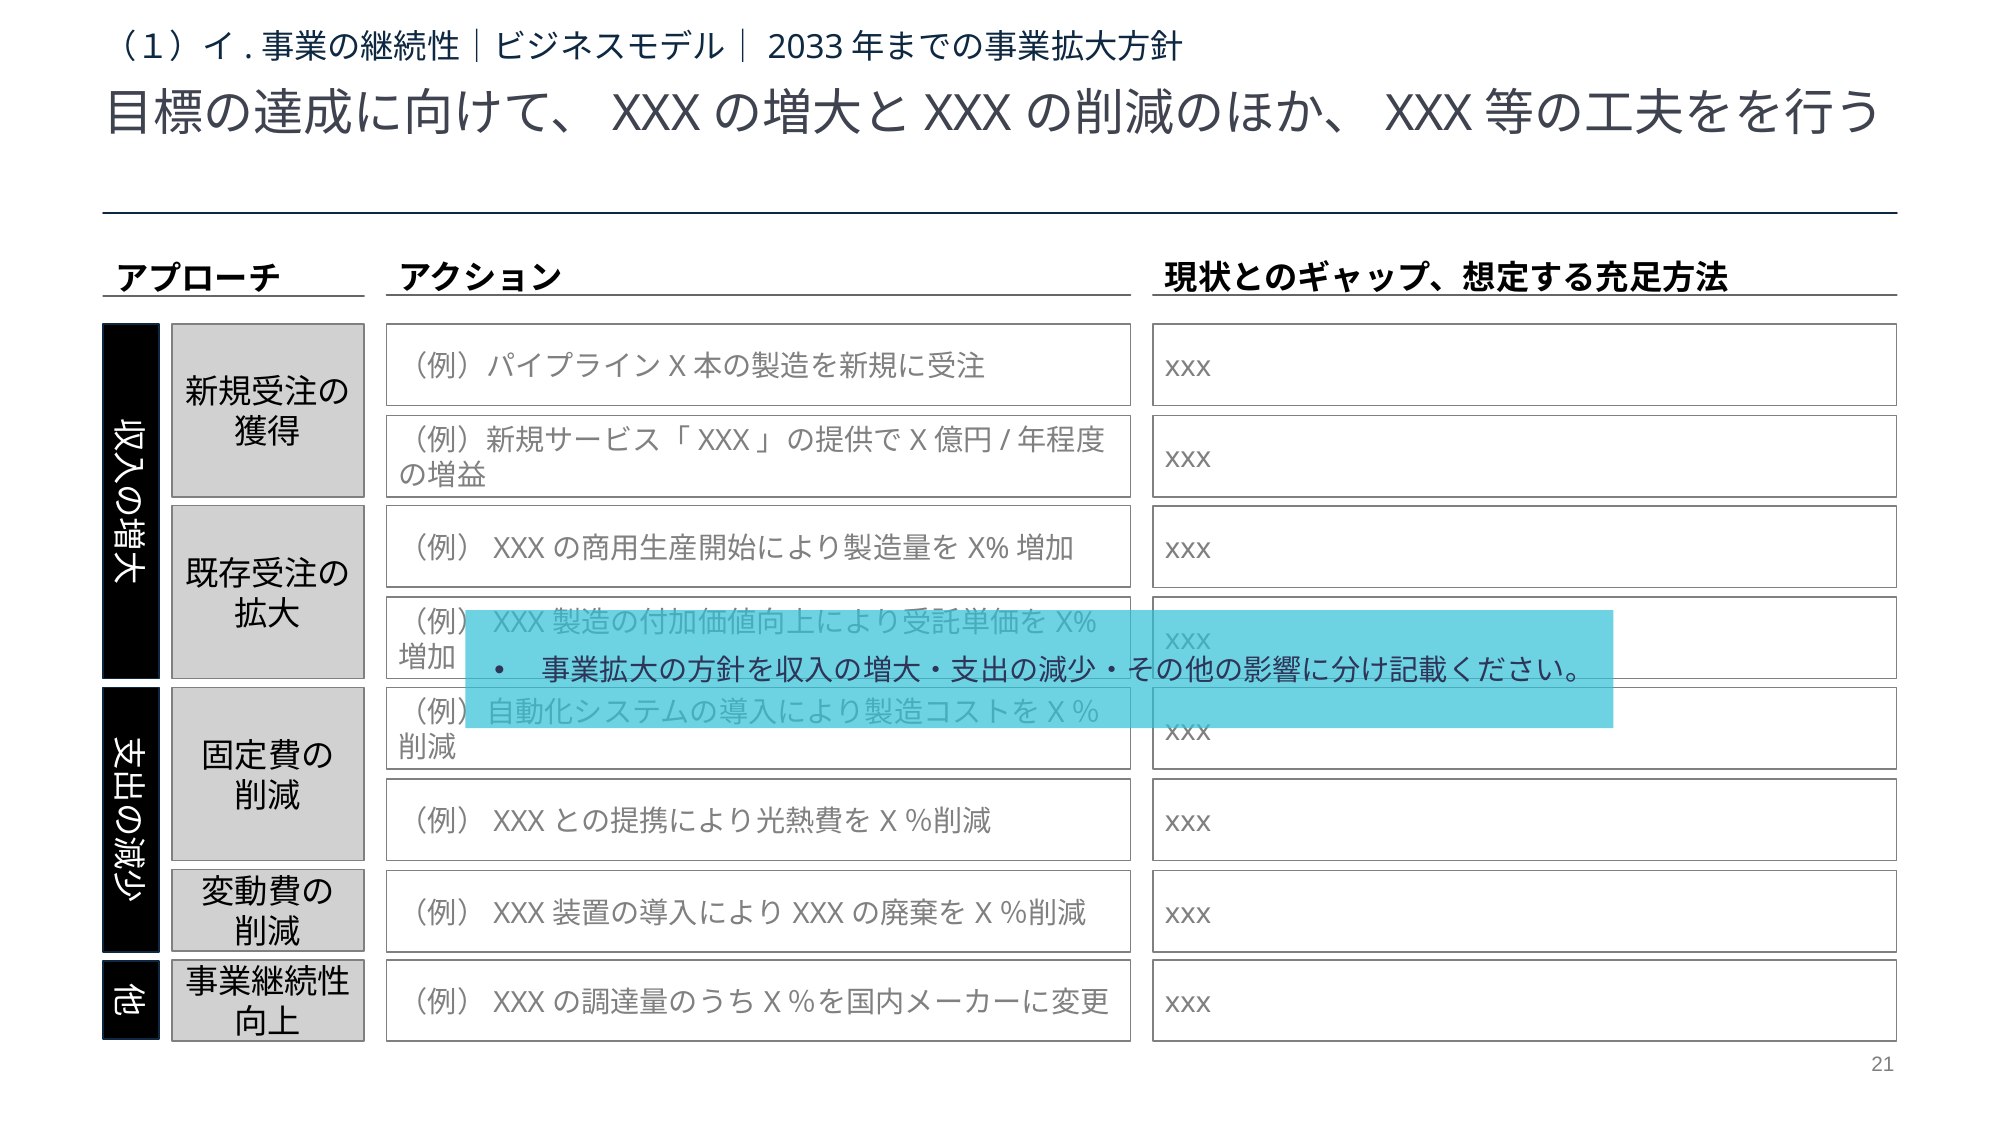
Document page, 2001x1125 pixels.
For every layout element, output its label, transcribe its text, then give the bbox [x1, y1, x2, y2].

text_box 変動費の 削減 [171, 868, 365, 952]
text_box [386, 687, 1898, 861]
text_box 固定費の 削減 [171, 686, 365, 861]
text_box 事業拡大の方針を収入の増大・支出の減少・その他の影響に分け記載ください。 [465, 679, 1614, 687]
text_box 他 [102, 960, 160, 1040]
list 目標の達成に向けて、XXXの増大とXXXの削減のほか、XXX等の工夫をを行う [103, 80, 1897, 204]
text_box 事業継続性向上 [171, 959, 365, 1042]
text_box 支出の減少 [102, 687, 160, 953]
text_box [102, 257, 365, 297]
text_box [386, 256, 1131, 296]
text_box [386, 505, 1898, 679]
text_box 既存受注の拡大 [171, 505, 365, 679]
text_box 収入の増大 [102, 323, 160, 679]
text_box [386, 323, 1898, 498]
text_box 新規受注の獲得 [171, 323, 365, 498]
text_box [386, 959, 1898, 1042]
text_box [386, 870, 1898, 953]
title （１）イ.事業の継続性｜ビジネスモデル｜2033年までの事業拡大方針 [103, 29, 1897, 66]
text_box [1152, 256, 1897, 296]
